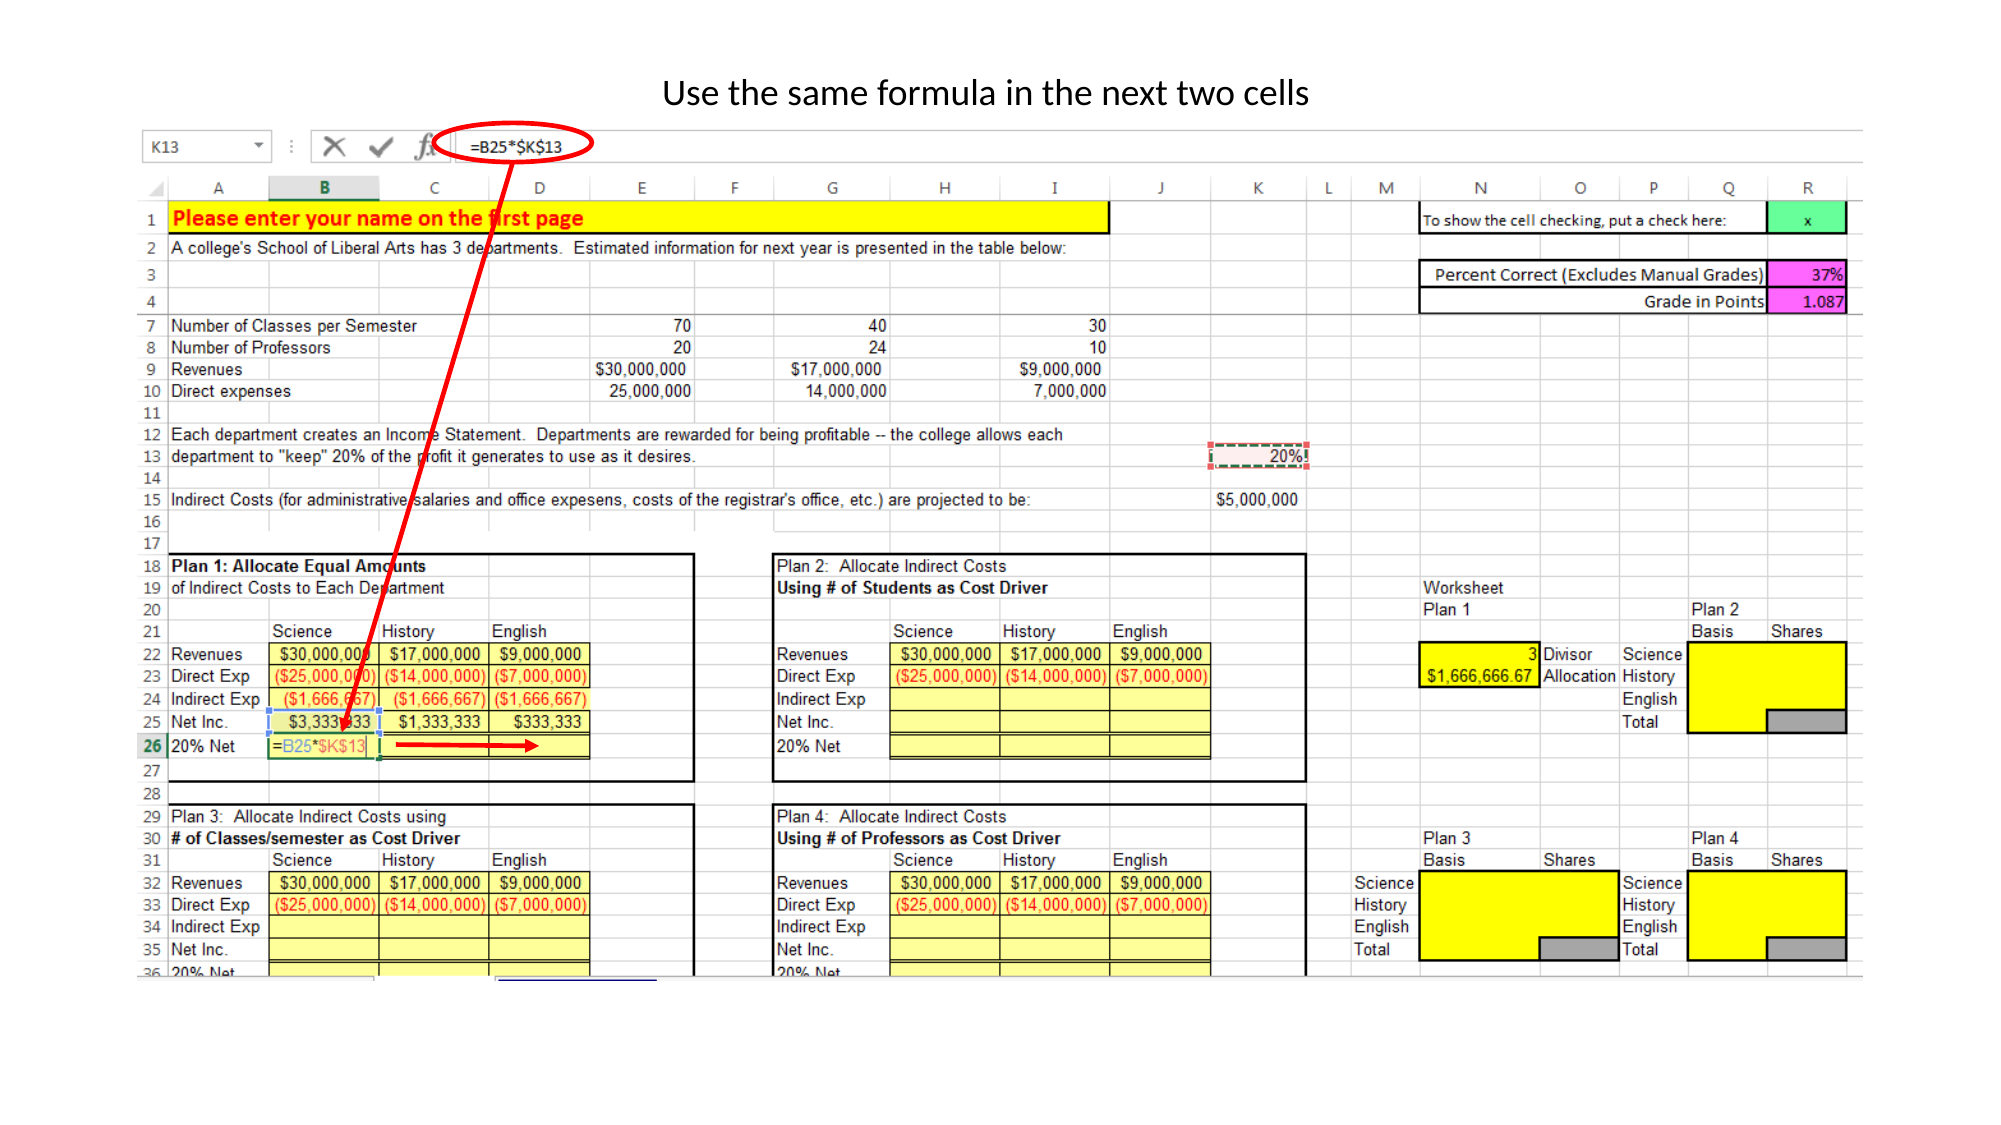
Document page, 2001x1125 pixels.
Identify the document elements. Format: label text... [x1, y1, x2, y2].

text_box Use the same formula in the next two cells [647, 60, 1353, 121]
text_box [341, 162, 513, 733]
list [137, 121, 1863, 981]
